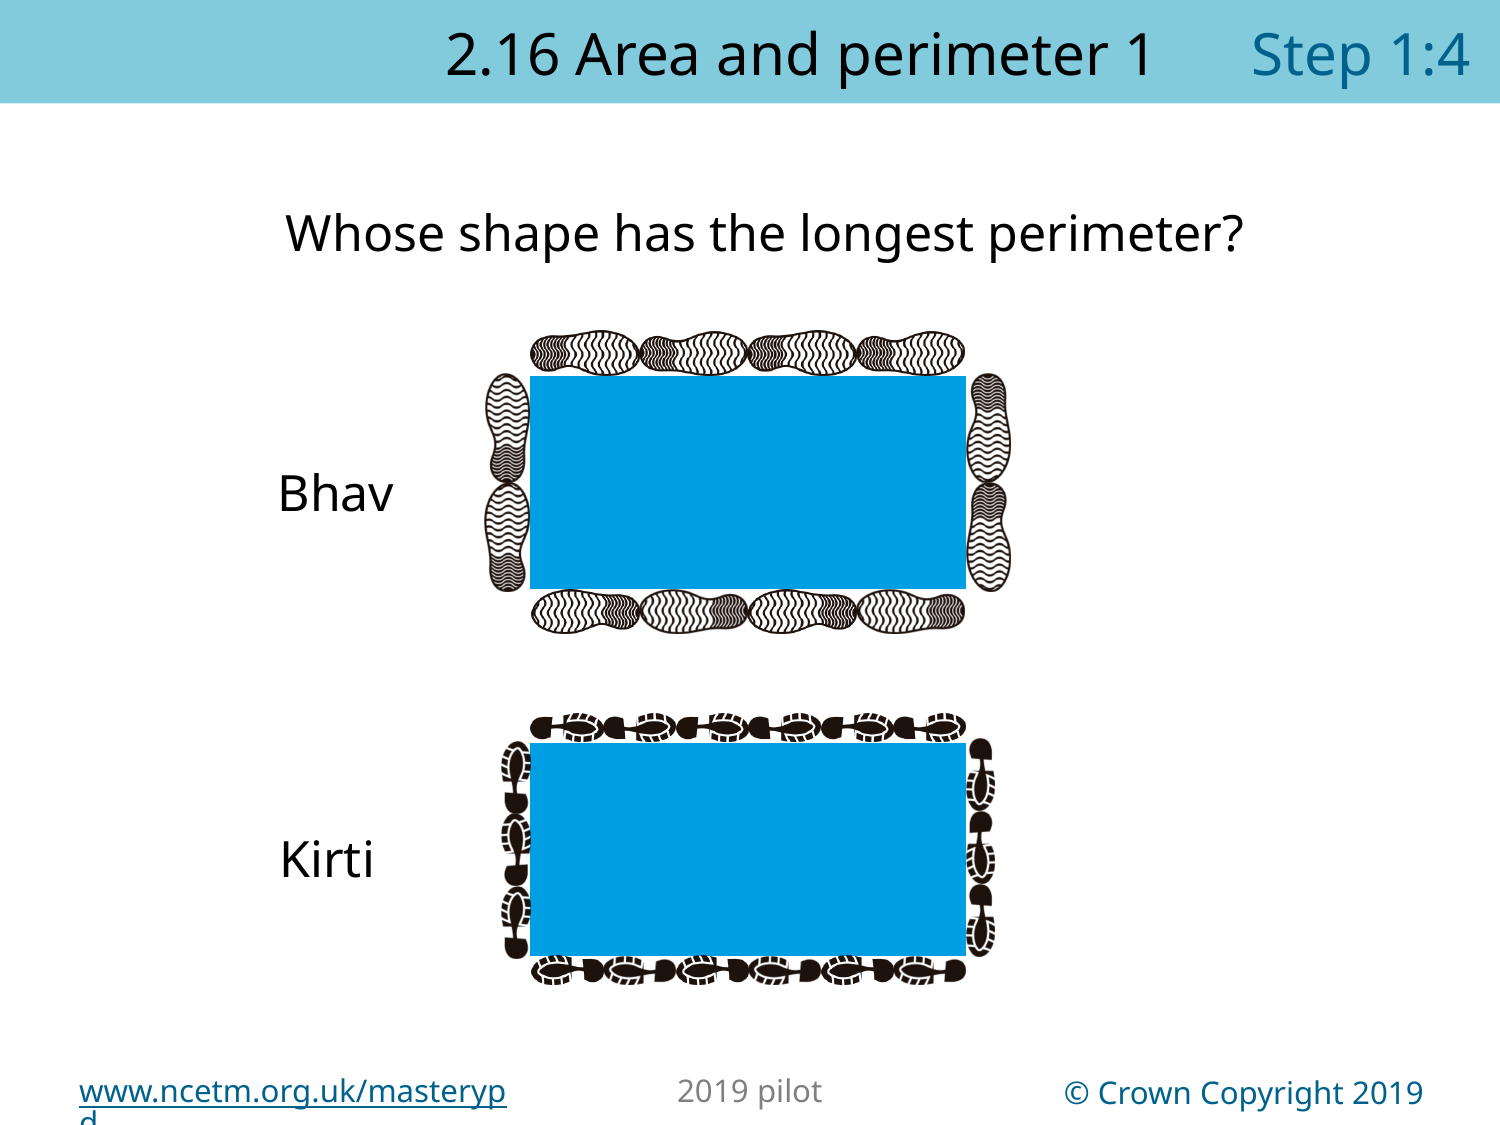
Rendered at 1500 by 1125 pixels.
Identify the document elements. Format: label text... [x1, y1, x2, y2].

picture [452, 330, 965, 634]
text_box Whose shape has the longest perimeter? [270, 193, 1260, 269]
picture [530, 713, 1017, 810]
picture [479, 887, 967, 985]
text_box Kirti [264, 819, 391, 895]
list 2.16 Area and perimeter 1 Step 1:4 [0, 0, 1500, 104]
picture [479, 742, 530, 885]
picture [967, 812, 1017, 883]
text_box Bhav [262, 453, 410, 529]
picture [967, 374, 1044, 482]
picture [967, 483, 1044, 592]
picture [967, 885, 1017, 956]
